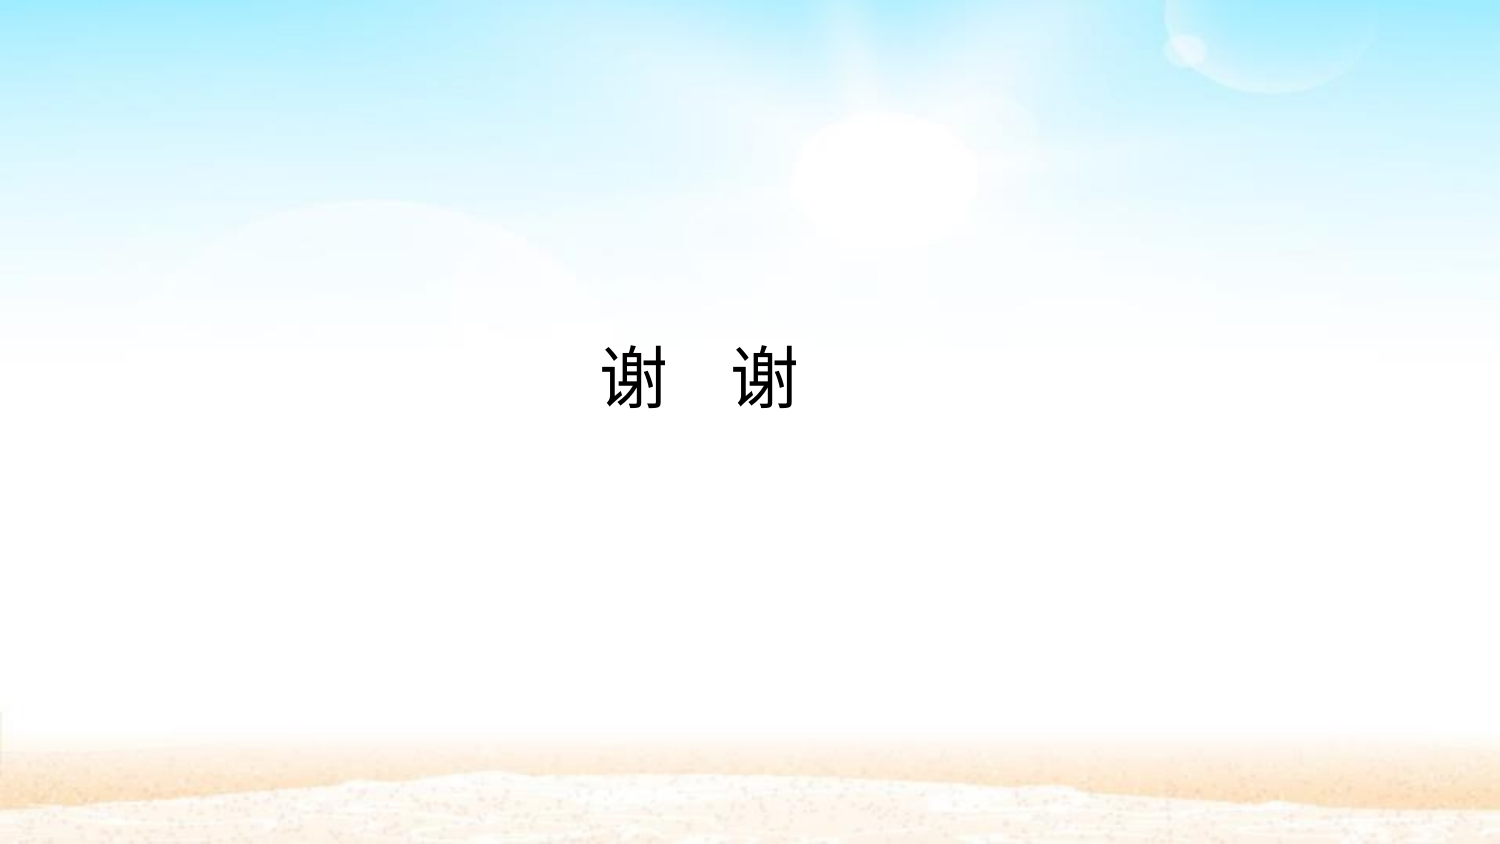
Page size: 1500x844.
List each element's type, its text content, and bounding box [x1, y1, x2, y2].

picture [0, 0, 1500, 844]
text_box 谢 谢 [588, 329, 928, 423]
